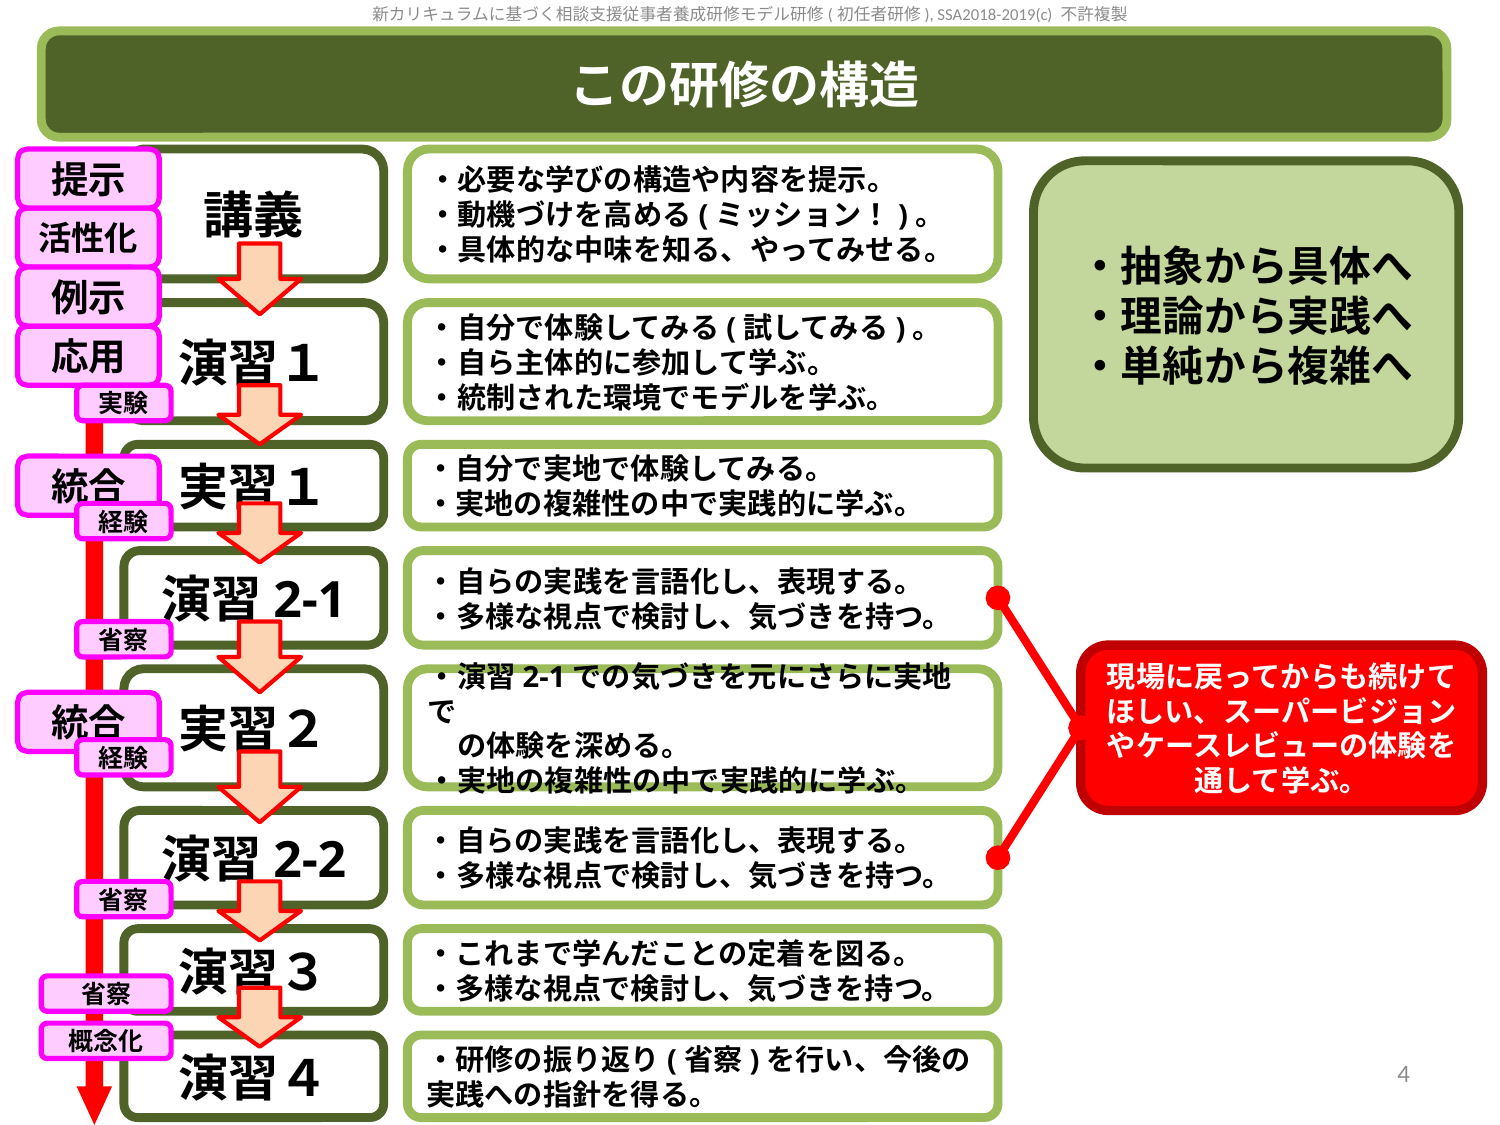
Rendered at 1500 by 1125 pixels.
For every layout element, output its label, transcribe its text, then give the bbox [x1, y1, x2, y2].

text_box [216, 985, 304, 1049]
text_box [74, 1061, 114, 1125]
text_box 演習2-2 [121, 808, 386, 908]
text_box [216, 241, 304, 316]
text_box 講義 [151, 146, 386, 282]
text_box 省察 [39, 973, 174, 1014]
text_box [83, 919, 106, 973]
text_box ・抽象から具体へ ・理論から実践へ ・単純から複雑へ [1031, 158, 1461, 471]
text_box ・研修の振り返り(省察)を行い、今後の実践への指針を得る。 [405, 1032, 1001, 1120]
text_box 統合 [15, 690, 162, 754]
text_box 応用 [15, 324, 162, 388]
text_box ・必要な学びの構造や内容を提示。 ・動機づけを高める(ミッション！)。 ・具体的な中味を知る、やってみせる。 [405, 146, 1001, 282]
text_box 概念化 [39, 1021, 174, 1061]
text_box 実験 [74, 383, 174, 423]
text_box [83, 660, 106, 690]
text_box ・自分で体験してみる(試してみる)。 ・自ら主体的に参加して学ぶ。 ・統制された環境でモデルを学ぶ。 [405, 300, 1001, 423]
text_box [83, 778, 106, 879]
text_box 演習３ [121, 926, 386, 1014]
text_box 演習４ [121, 1032, 386, 1120]
text_box [216, 501, 304, 565]
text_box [997, 727, 1081, 858]
text_box 経験 [74, 501, 174, 541]
text_box 経験 [74, 737, 174, 778]
text_box [216, 619, 304, 694]
text_box この研修の構造 [39, 28, 1450, 140]
text_box [216, 879, 304, 943]
text_box 例示 [15, 264, 162, 326]
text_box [997, 597, 1081, 727]
text_box ・自らの実践を言語化し、表現する。 ・多様な視点で検討し、気づきを持つ。 [405, 808, 1001, 908]
text_box 統合 [15, 453, 162, 518]
text_box [83, 541, 106, 619]
text_box 省察 [74, 619, 174, 660]
slide_number 4 [1074, 1042, 1425, 1103]
text_box ・自分で実地で体験してみる。 ・実地の複雑性の中で実践的に学ぶ。 [405, 442, 1001, 530]
text_box ・自らの実践を言語化し、表現する。 ・多様な視点で検討し、気づきを持つ。 [405, 548, 1001, 648]
text_box [83, 423, 106, 454]
text_box 演習2-1 [121, 548, 386, 648]
text_box ・演習2-1での気づきを元にさらに実地で の体験を深める。 ・実地の複雑性の中で実践的に学ぶ。 [405, 666, 992, 789]
text_box [216, 383, 304, 447]
text_box ・これまで学んだことの定着を図る。 ・多様な視点で検討し、気づきを持つ。 [405, 926, 1001, 1014]
text_box 演習１ [158, 300, 386, 423]
text_box 省察 [74, 879, 174, 919]
text_box 実習１ [122, 442, 386, 530]
footer 新カリキュラムに基づく相談支援従事者養成研修モデル研修(初任者研修), SSA2018-2019(c) 不許複製 [0, 0, 1500, 44]
text_box 実習２ [121, 666, 386, 789]
text_box 現場に戻ってからも続けてほしい、スーパービジョンやケースレビューの体験を通して学ぶ。 [1085, 642, 1485, 813]
text_box [83, 1014, 106, 1021]
text_box 活性化 [15, 208, 162, 267]
text_box [216, 749, 304, 824]
text_box 提示 [15, 146, 162, 211]
